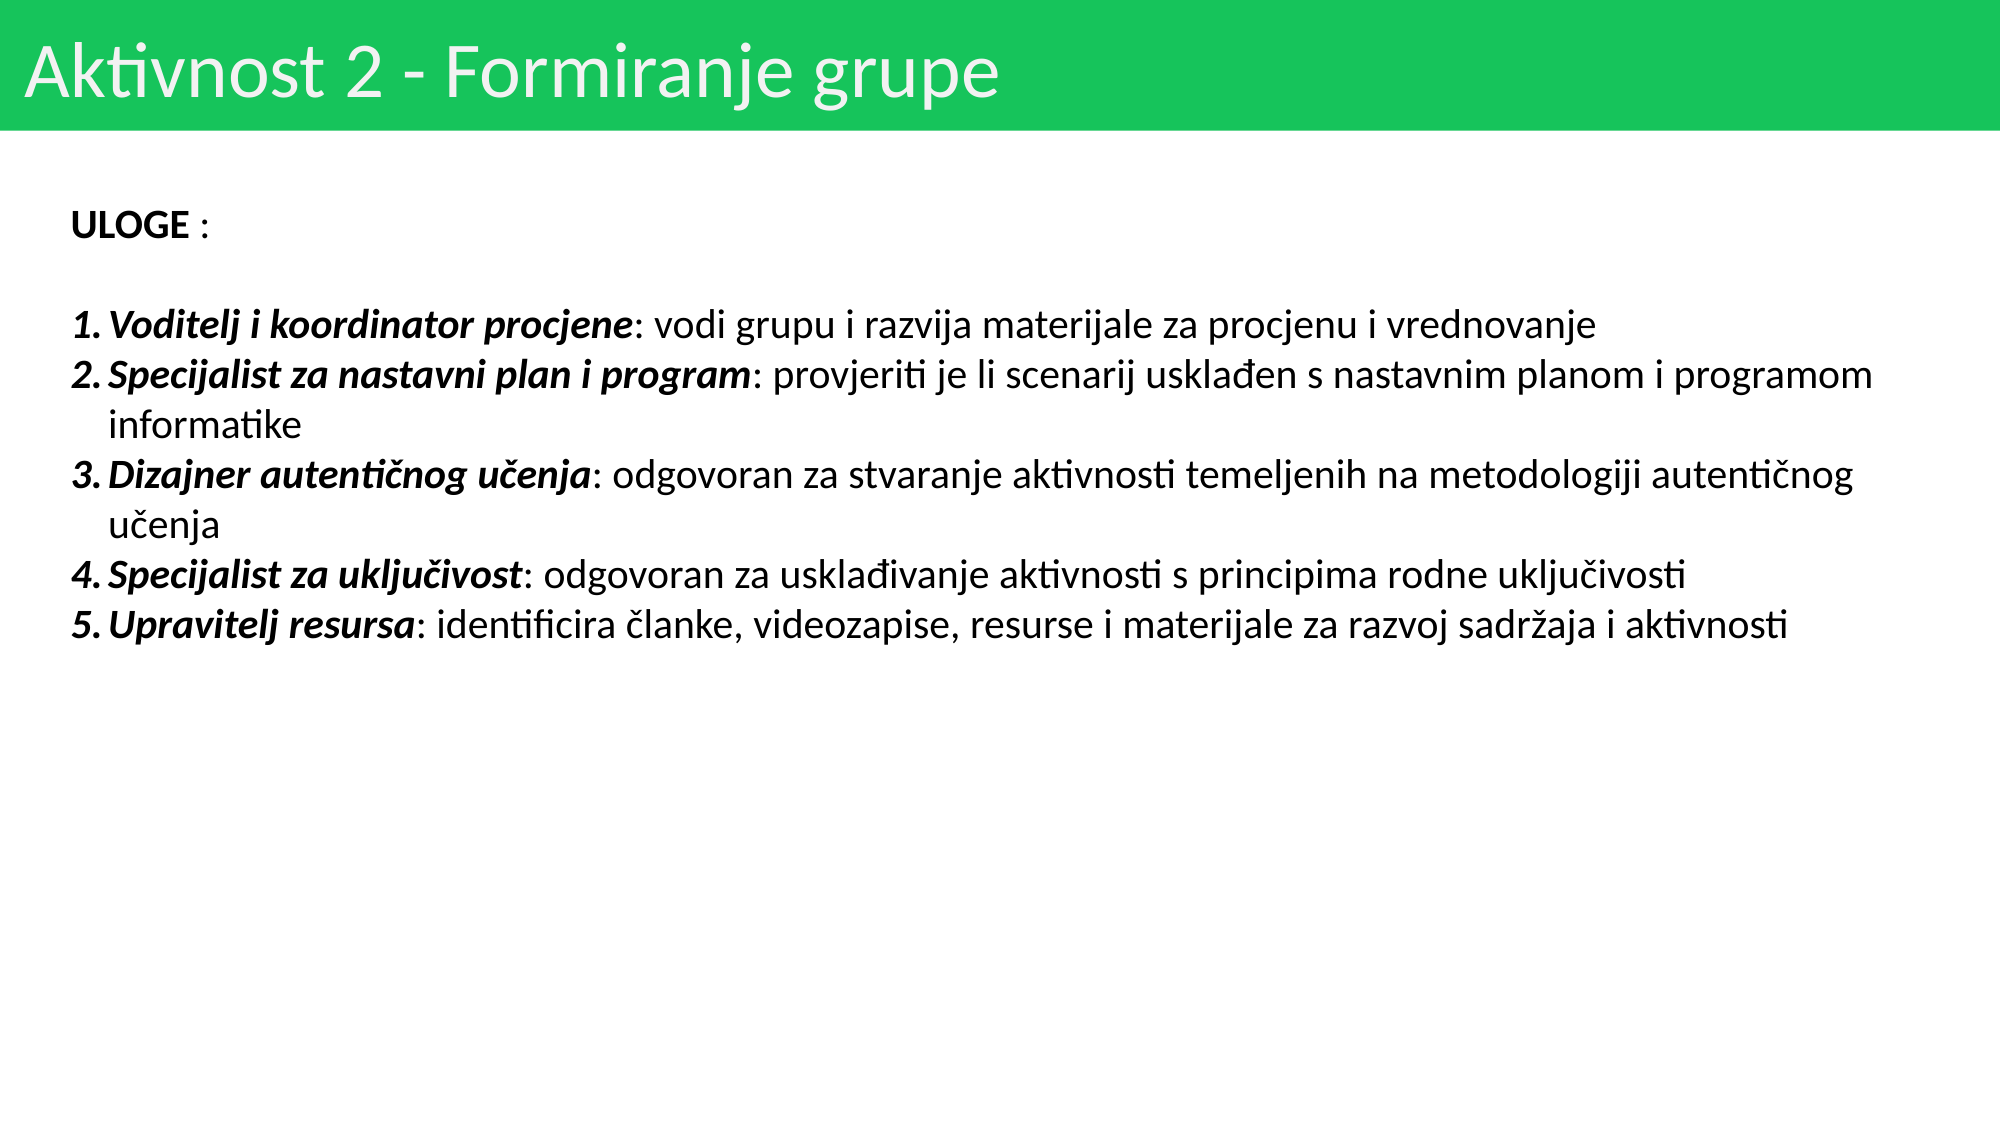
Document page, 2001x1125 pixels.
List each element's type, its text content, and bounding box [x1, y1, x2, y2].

list ULOGE : Voditelj i koordinator procjene: vodi grupu i razvija materijale za procjenu i vrednovanje Specijalist za nastavni plan i program: provjeriti je li scenarij usklađen s nastavnim planom i programom informatike Dizajner autentičnog učenja: odgovoran za stvaranje aktivnosti temeljenih na metodologiji autentičnog učenja Specijalist za uključivost: odgovoran za usklađivanje aktivnosti s principima rodne uključivosti Upravitelj resursa: identificira članke, videozapise, resurse i materijale za razvoj sadržaja i aktivnosti [55, 188, 1893, 918]
title Aktivnost 2 - Formiranje grupe [16, 13, 1976, 131]
